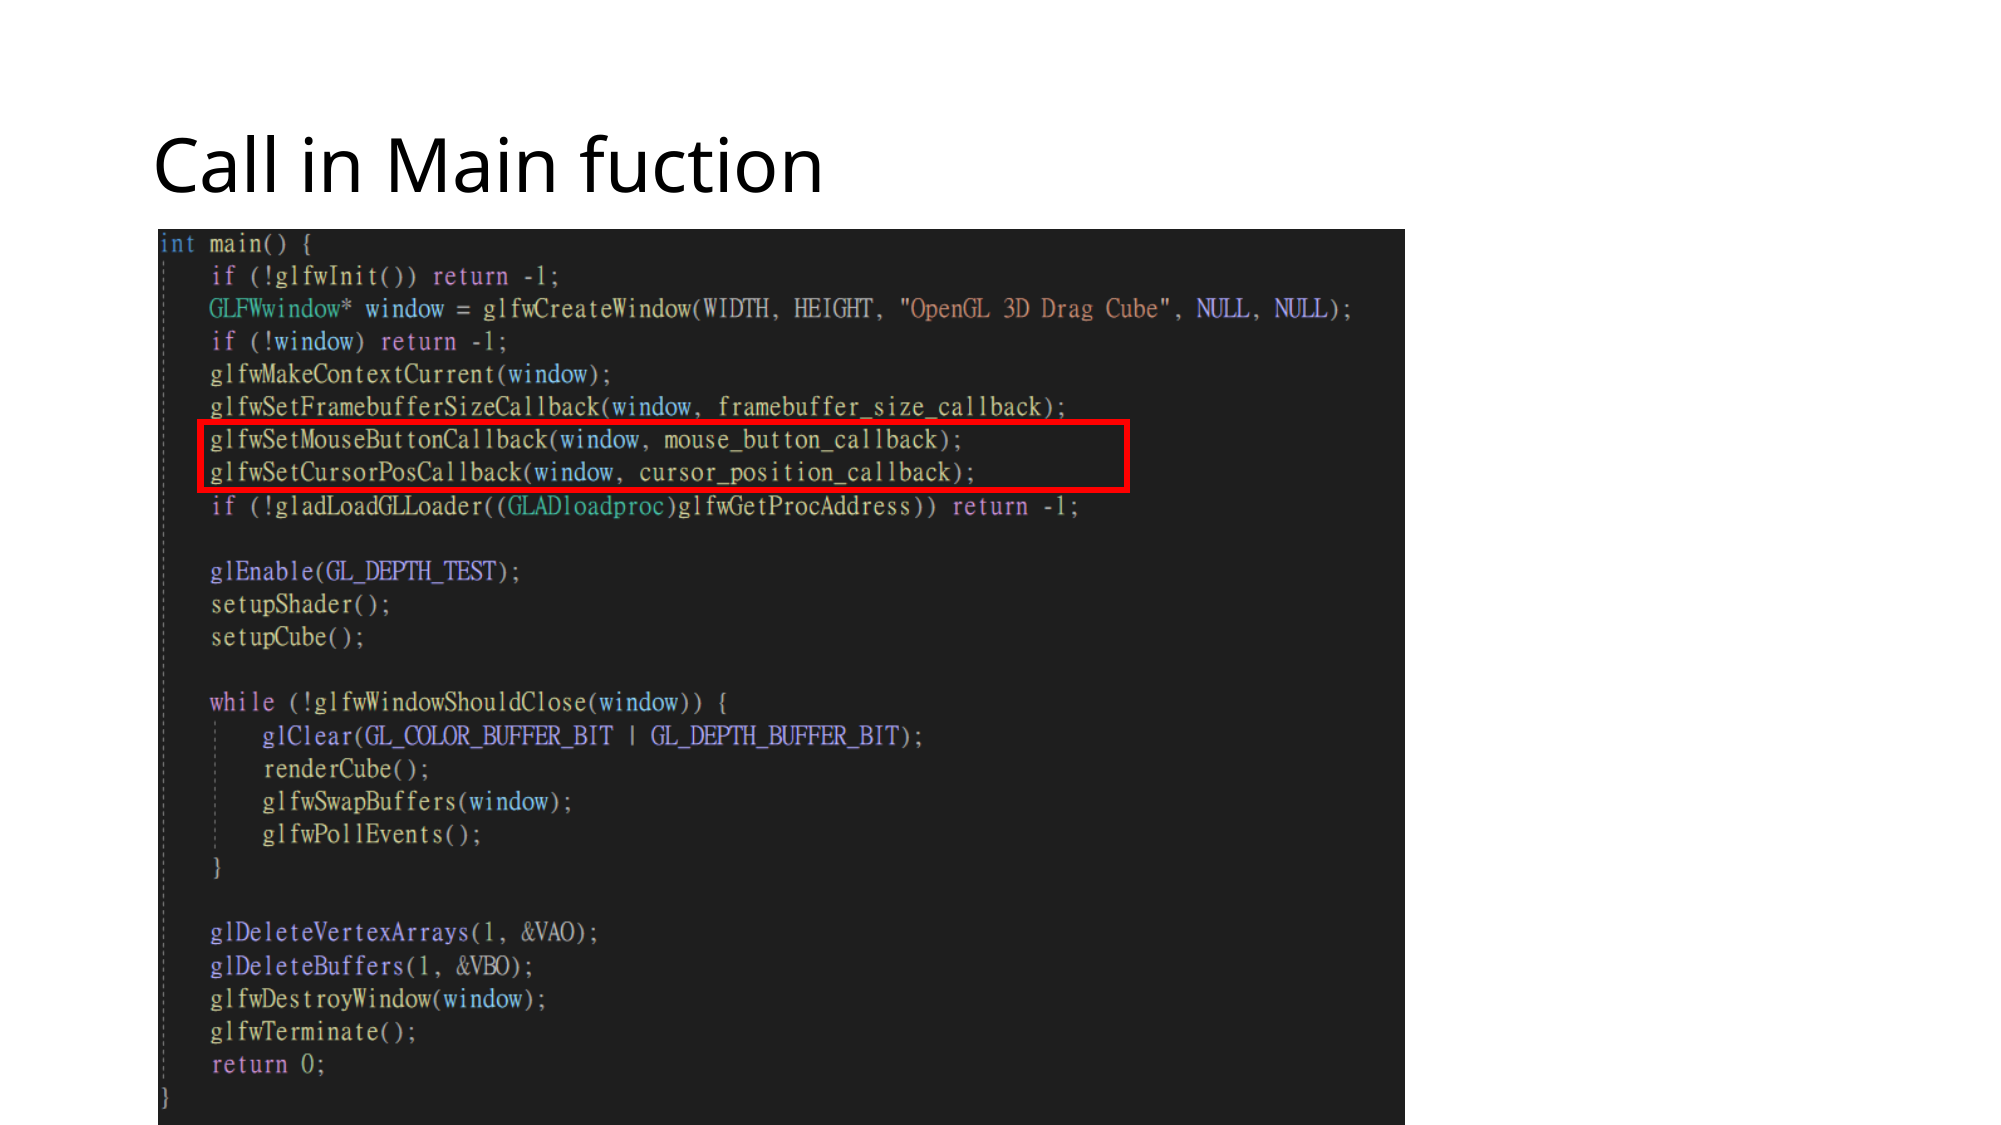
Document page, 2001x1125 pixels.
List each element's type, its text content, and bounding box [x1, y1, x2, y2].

picture [157, 229, 1405, 1125]
title Call in Main fuction [137, 59, 1863, 278]
